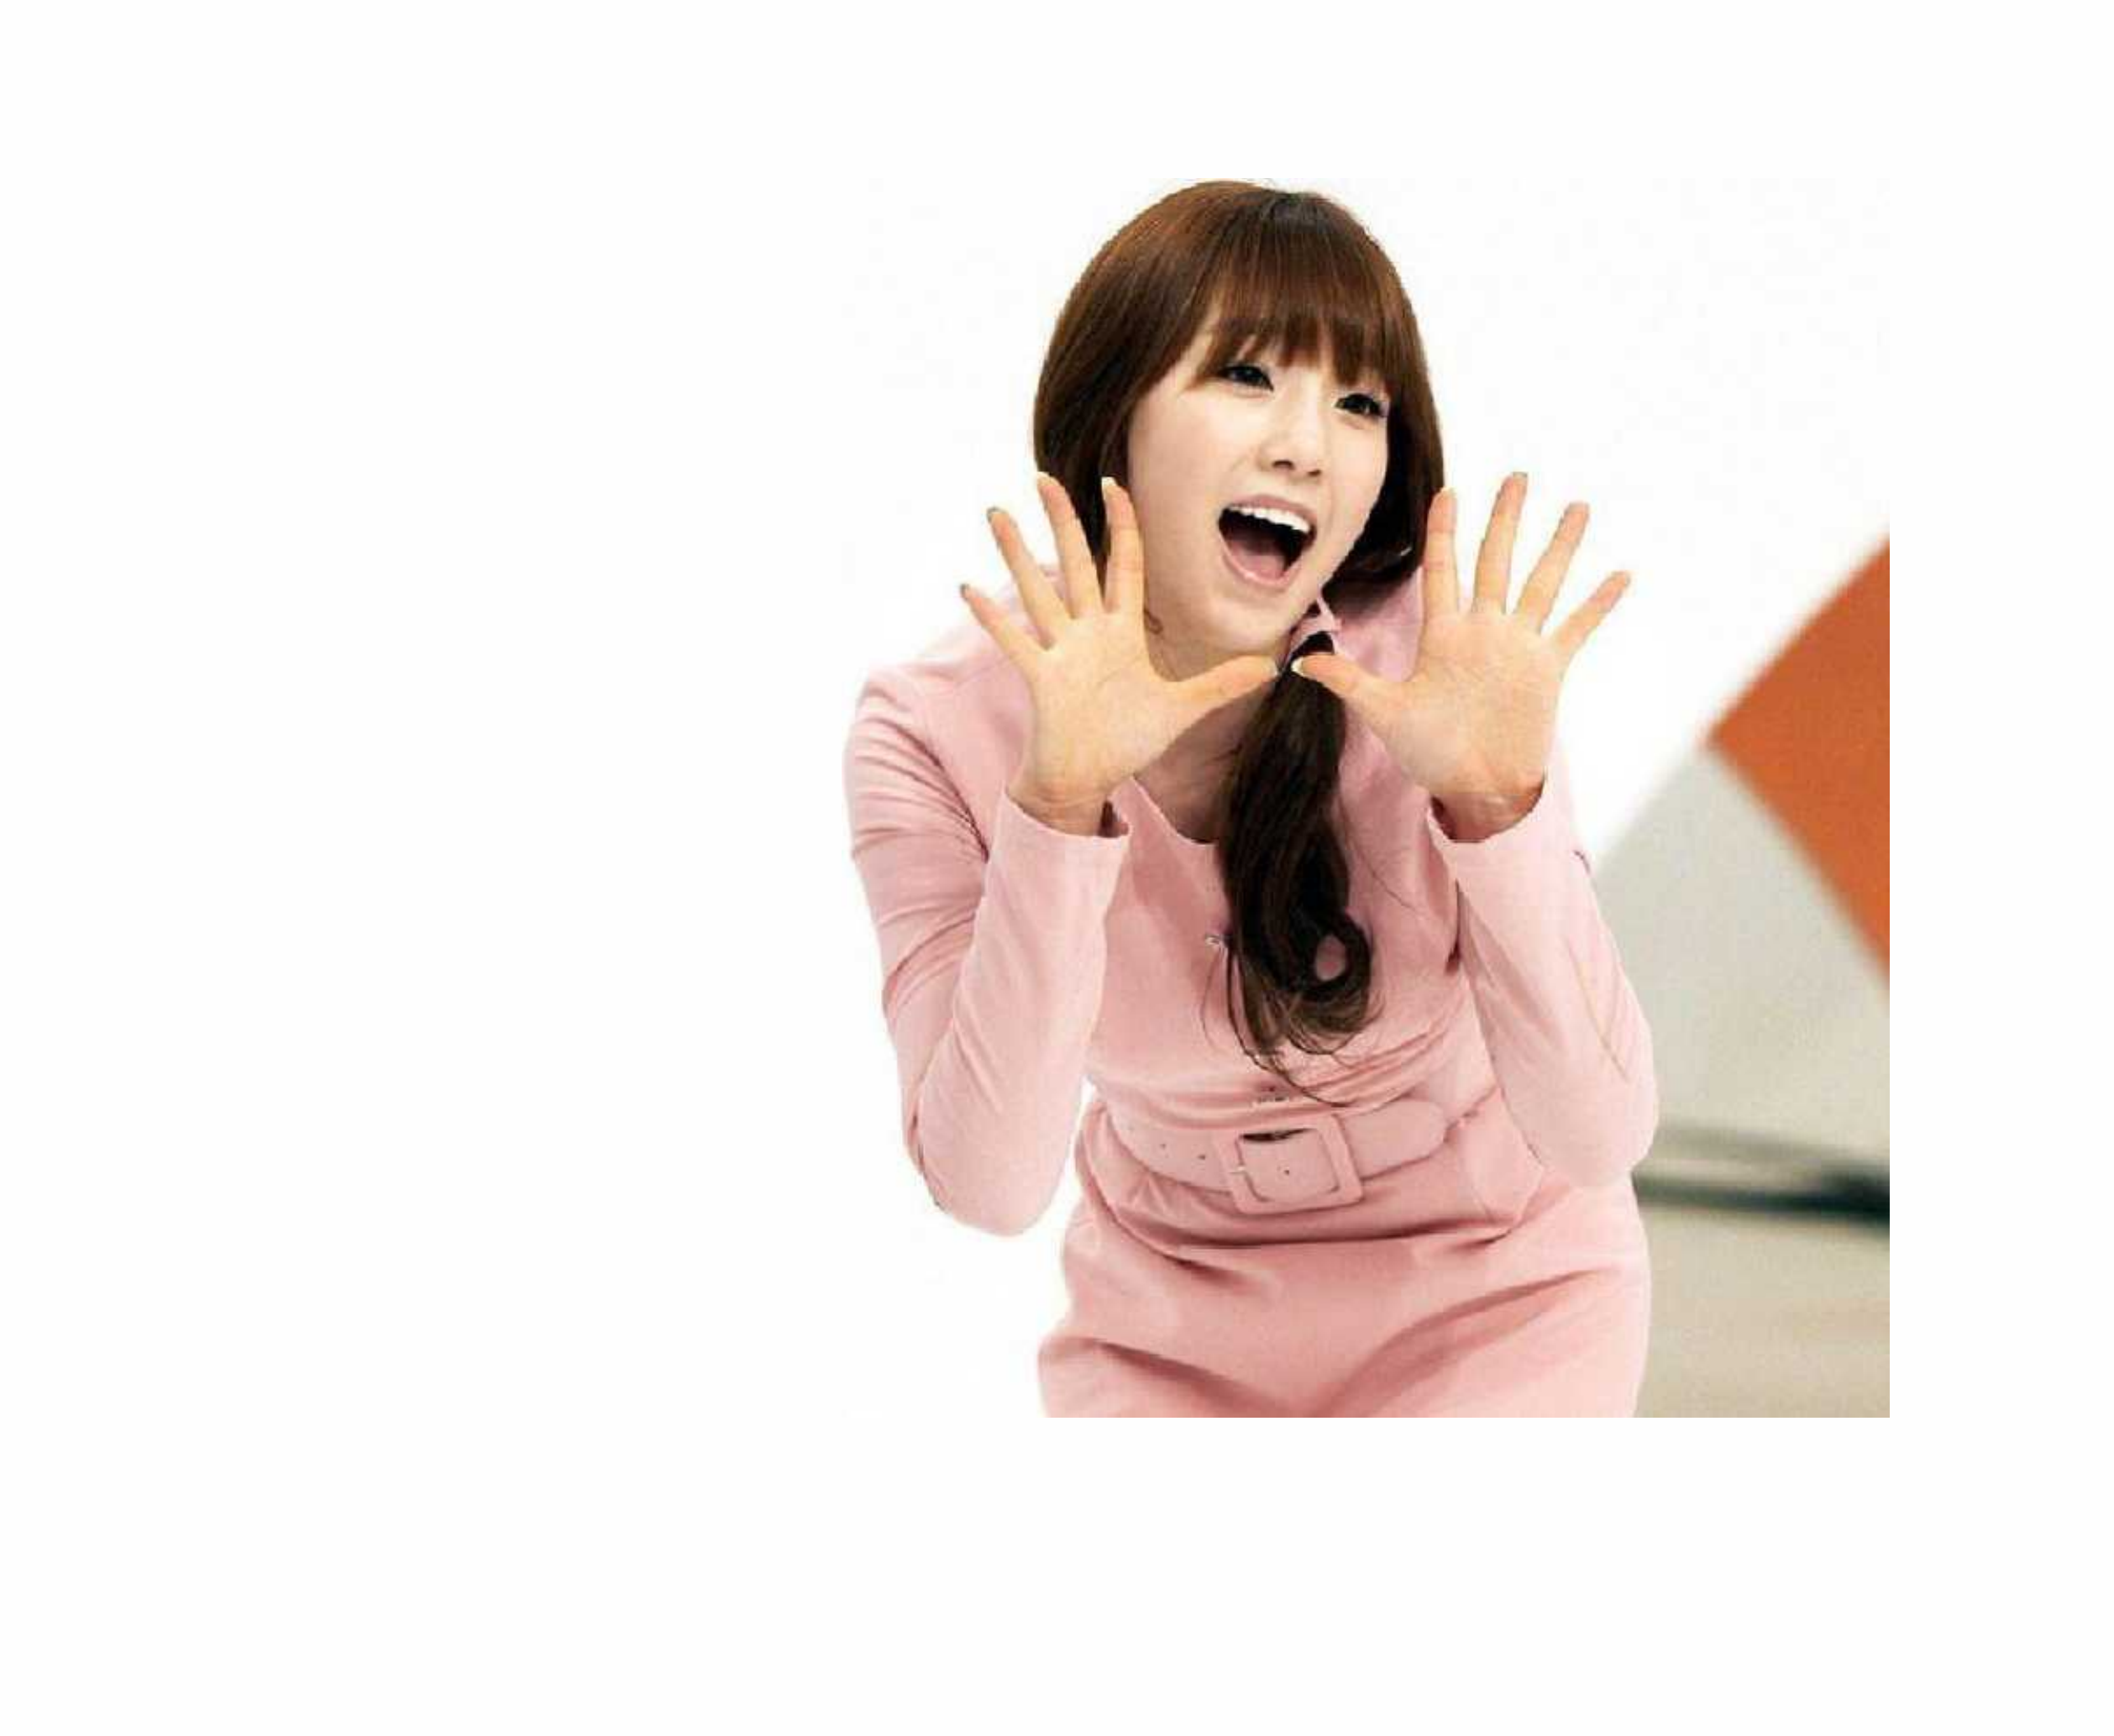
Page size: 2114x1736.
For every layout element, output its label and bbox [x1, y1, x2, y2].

picture [841, 178, 1891, 1418]
